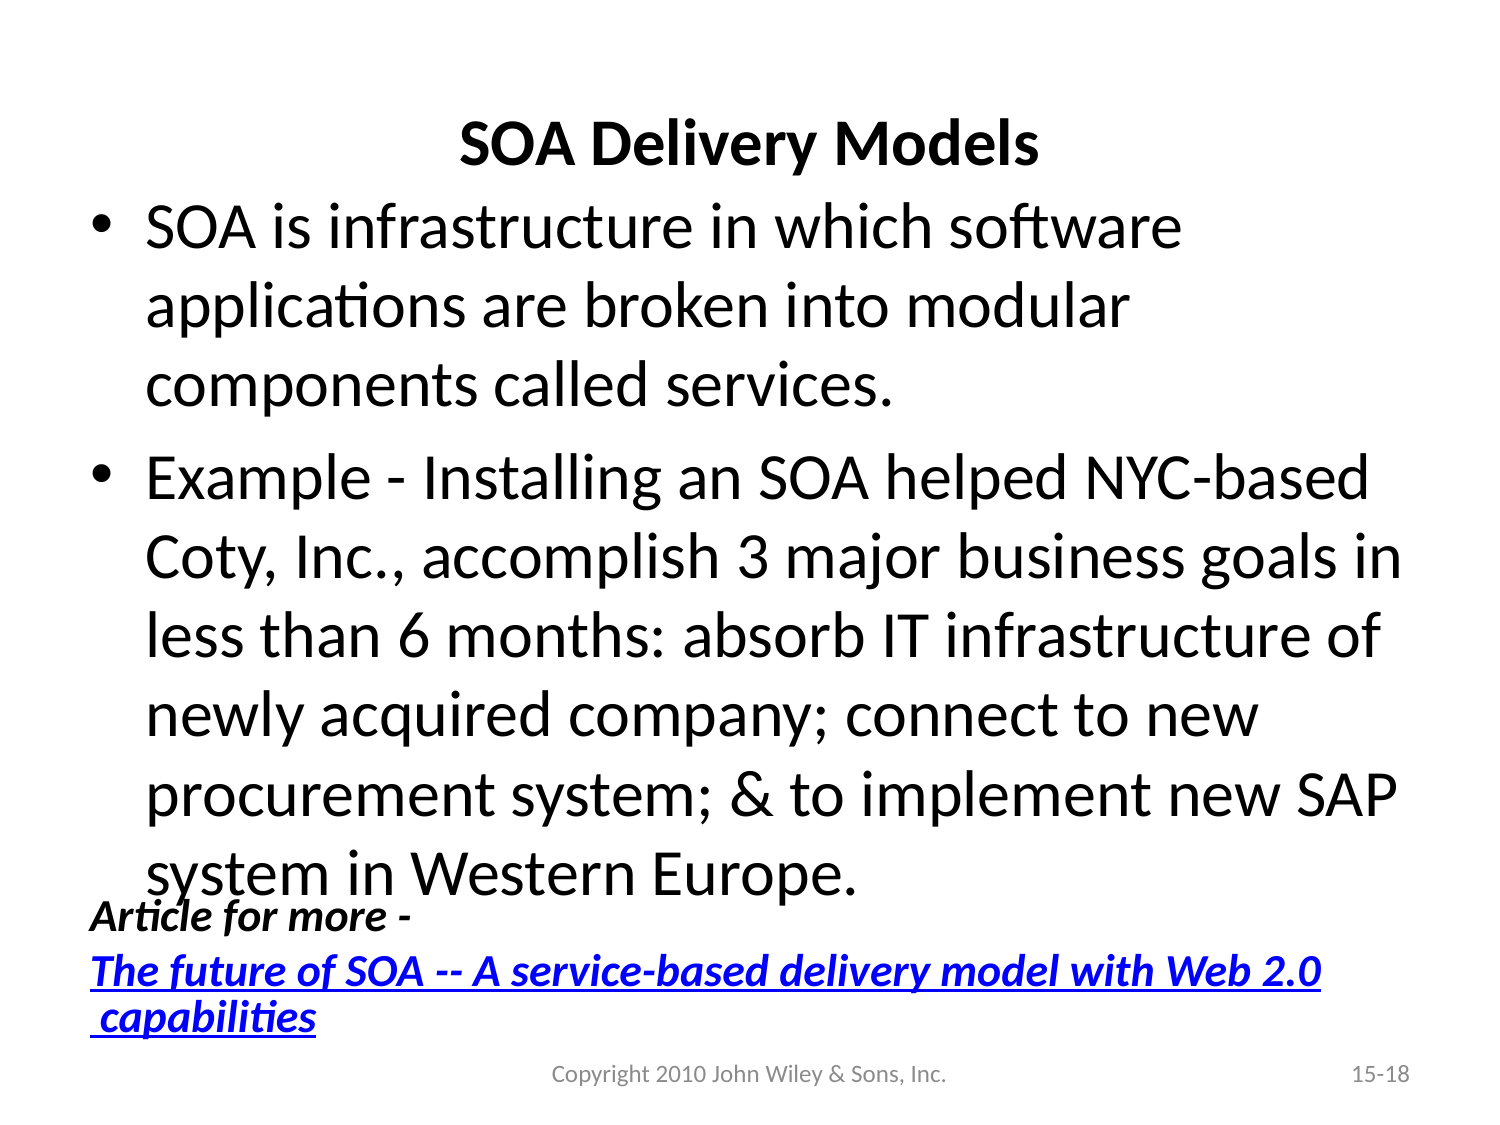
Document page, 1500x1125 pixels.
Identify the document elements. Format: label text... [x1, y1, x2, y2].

list SOA is infrastructure in which software applications are broken into modular components called services. Example - Installing an SOA helped NYC-based Coty, Inc., accomplish 3 major business goals in less than 6 months: absorb IT infrastructure of newly acquired company; connect to new procurement system; & to implement new SAP system in Western Europe. [75, 174, 1425, 918]
title SOA Delivery Models [75, 45, 1425, 174]
text_box Article for more - The future of SOA -- A service-based delivery model with Web 2.0 capabilities [74, 878, 1338, 1048]
slide_number 15-18 [1074, 1042, 1425, 1103]
footer Copyright 2010 John Wiley & Sons, Inc. [512, 1048, 988, 1103]
